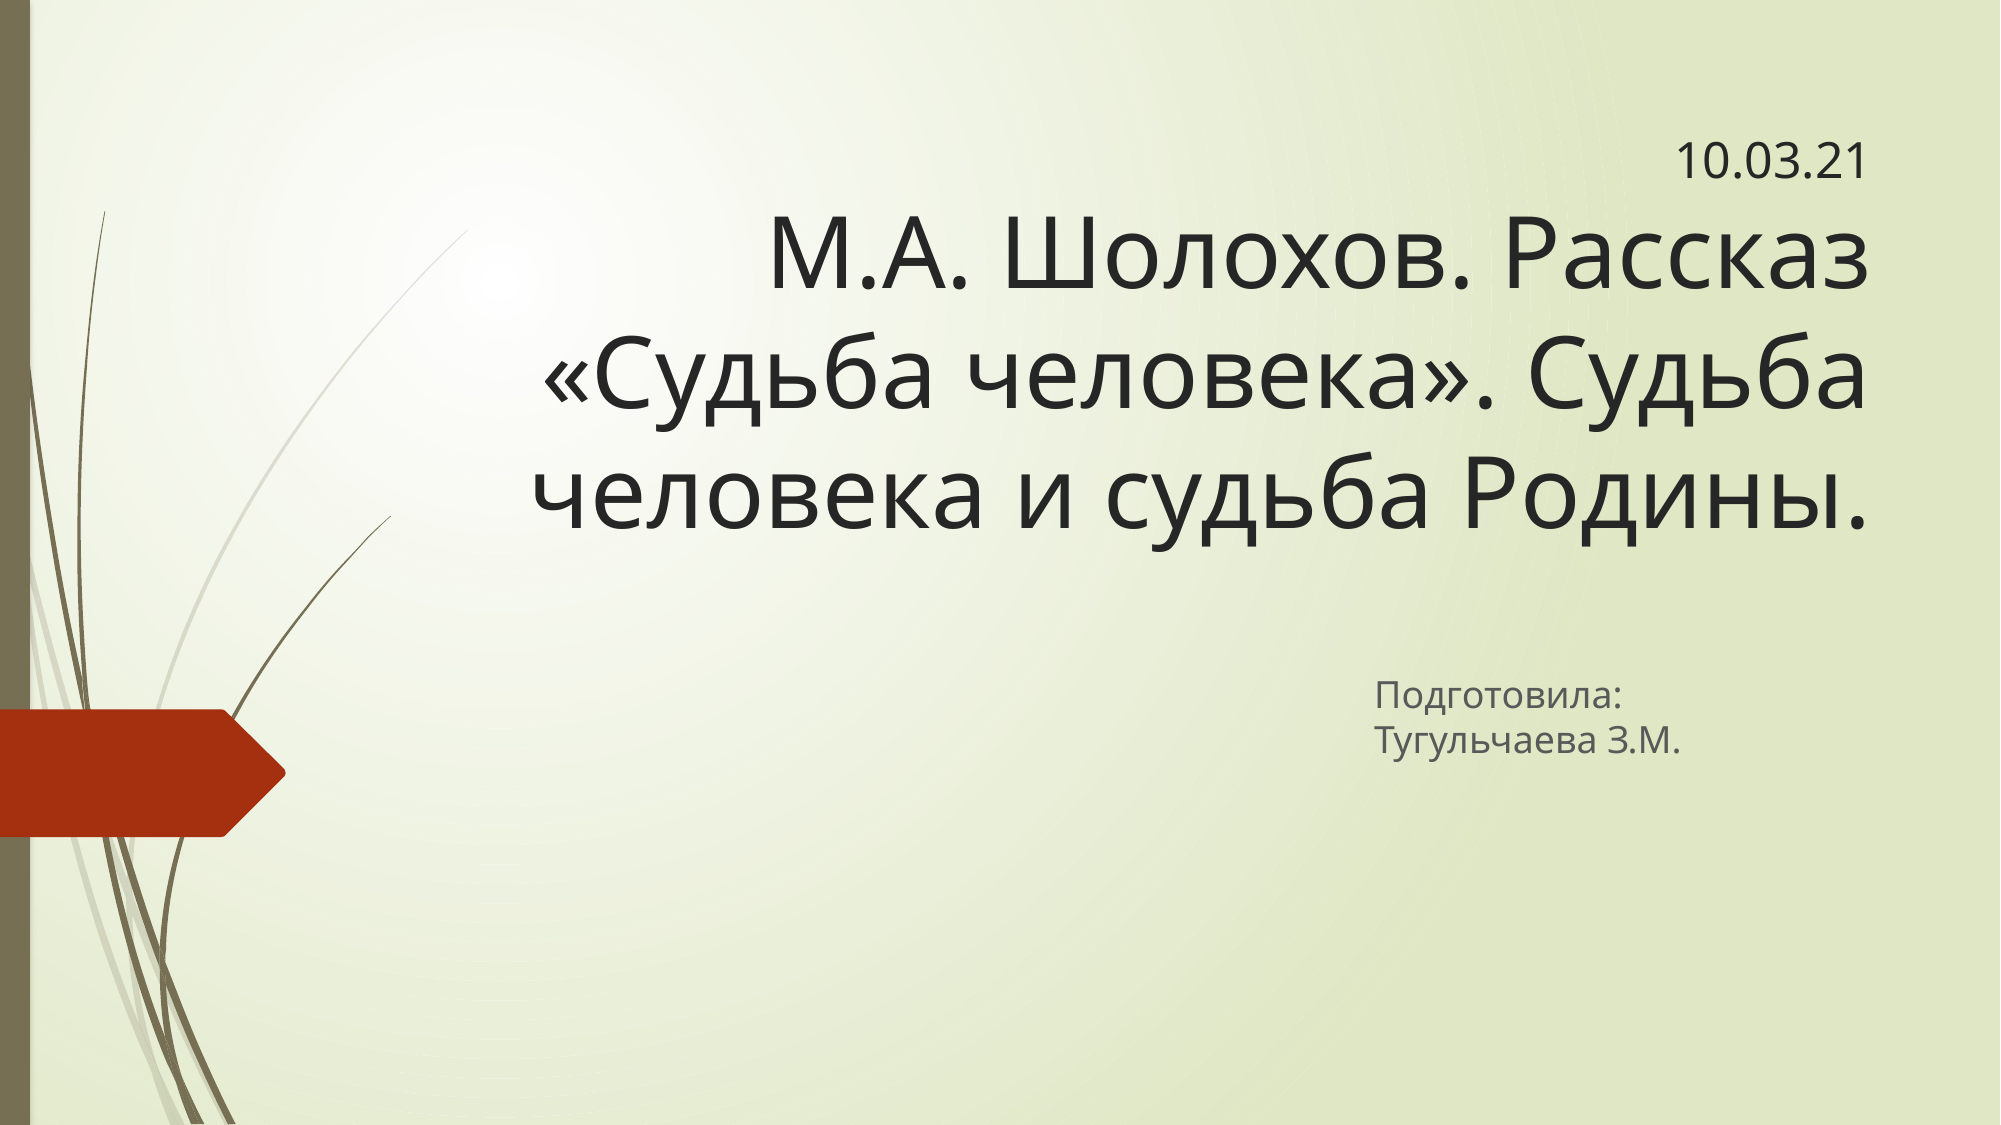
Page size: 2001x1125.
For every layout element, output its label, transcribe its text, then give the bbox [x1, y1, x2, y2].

subtitle Подготовила: Тугульчаева З.М. [1359, 663, 1776, 863]
title 10.03.21 М.А. Шолохов. Рассказ «Судьба человека». Судьба человека и судьба Родины. [424, 115, 1888, 557]
